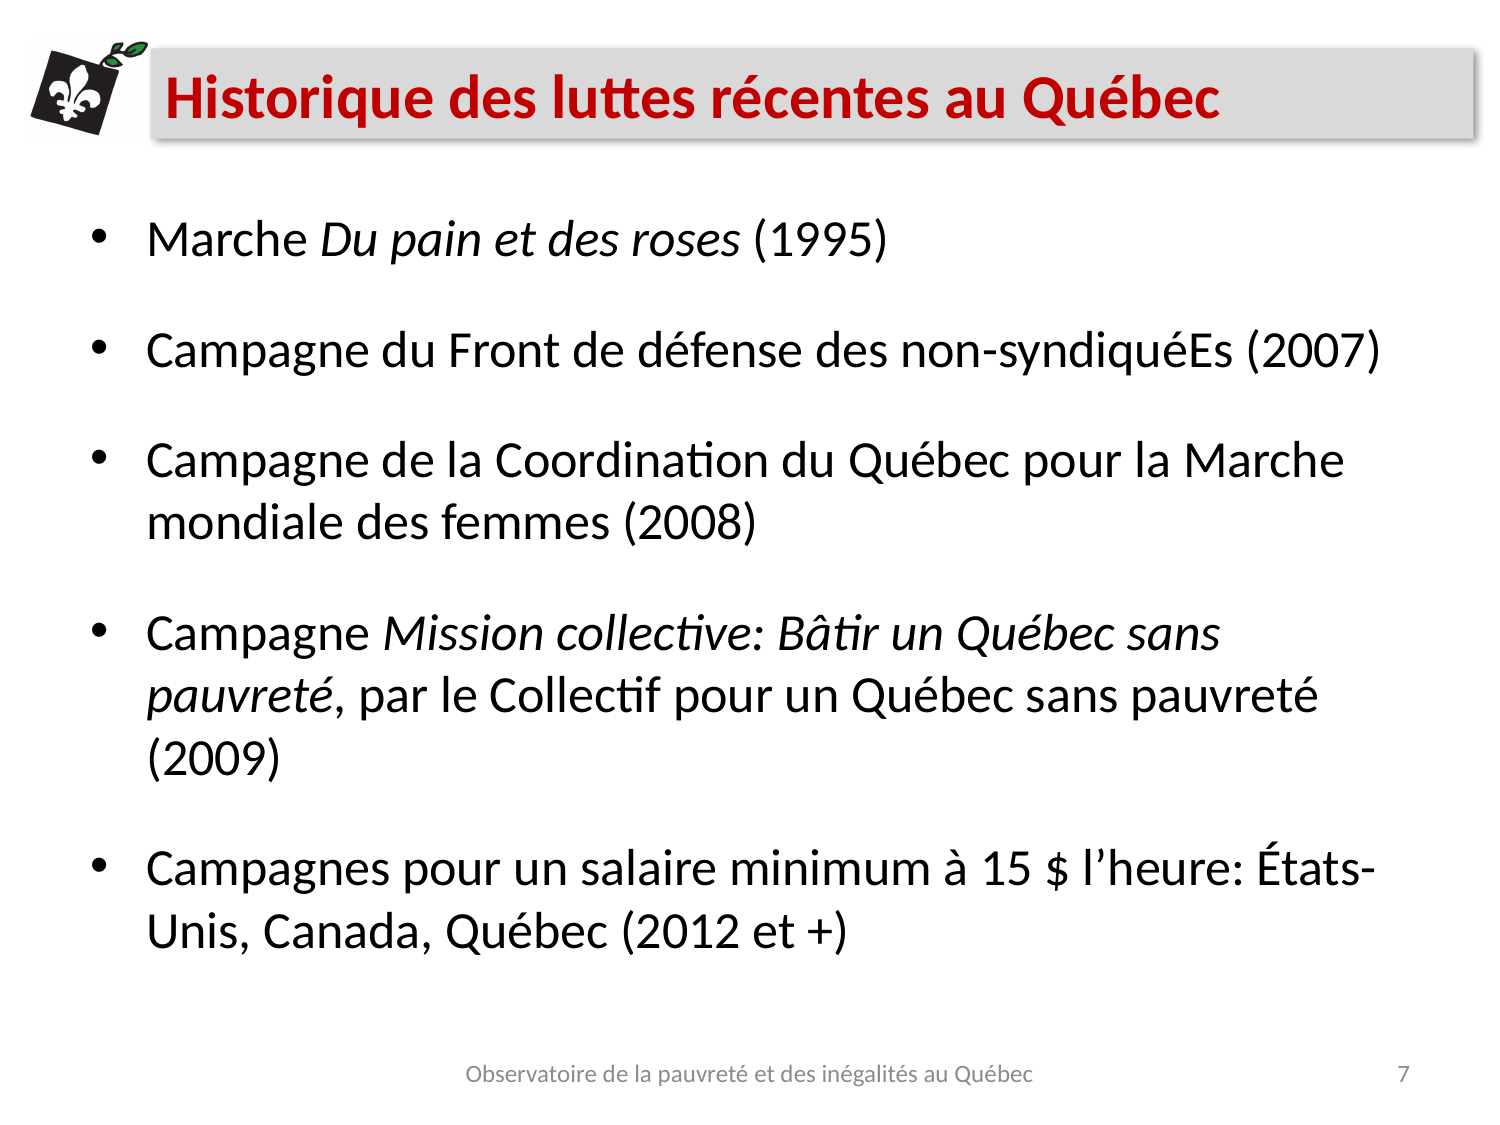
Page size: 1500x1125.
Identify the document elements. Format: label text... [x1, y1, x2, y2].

footer Observatoire de la pauvreté et des inégalités au Québec [0, 1042, 1500, 1103]
title Historique des luttes récentes au Québec [155, 48, 1474, 139]
list Marche Du pain et des roses (1995) Campagne du Front de défense des non-syndiquéEs (2007) Campagne de la Coordination du Québec pour la Marche mondiale des femmes (2008) Campagne Mission collective: Bâtir un Québec sans pauvreté, par le Collectif pour un Québec sans pauvreté (2009) Campagnes pour un salaire minimum à 15 $ l’heure: États-Unis, Canada, Québec (2012 et +) [75, 197, 1425, 1042]
picture [28, 38, 151, 139]
